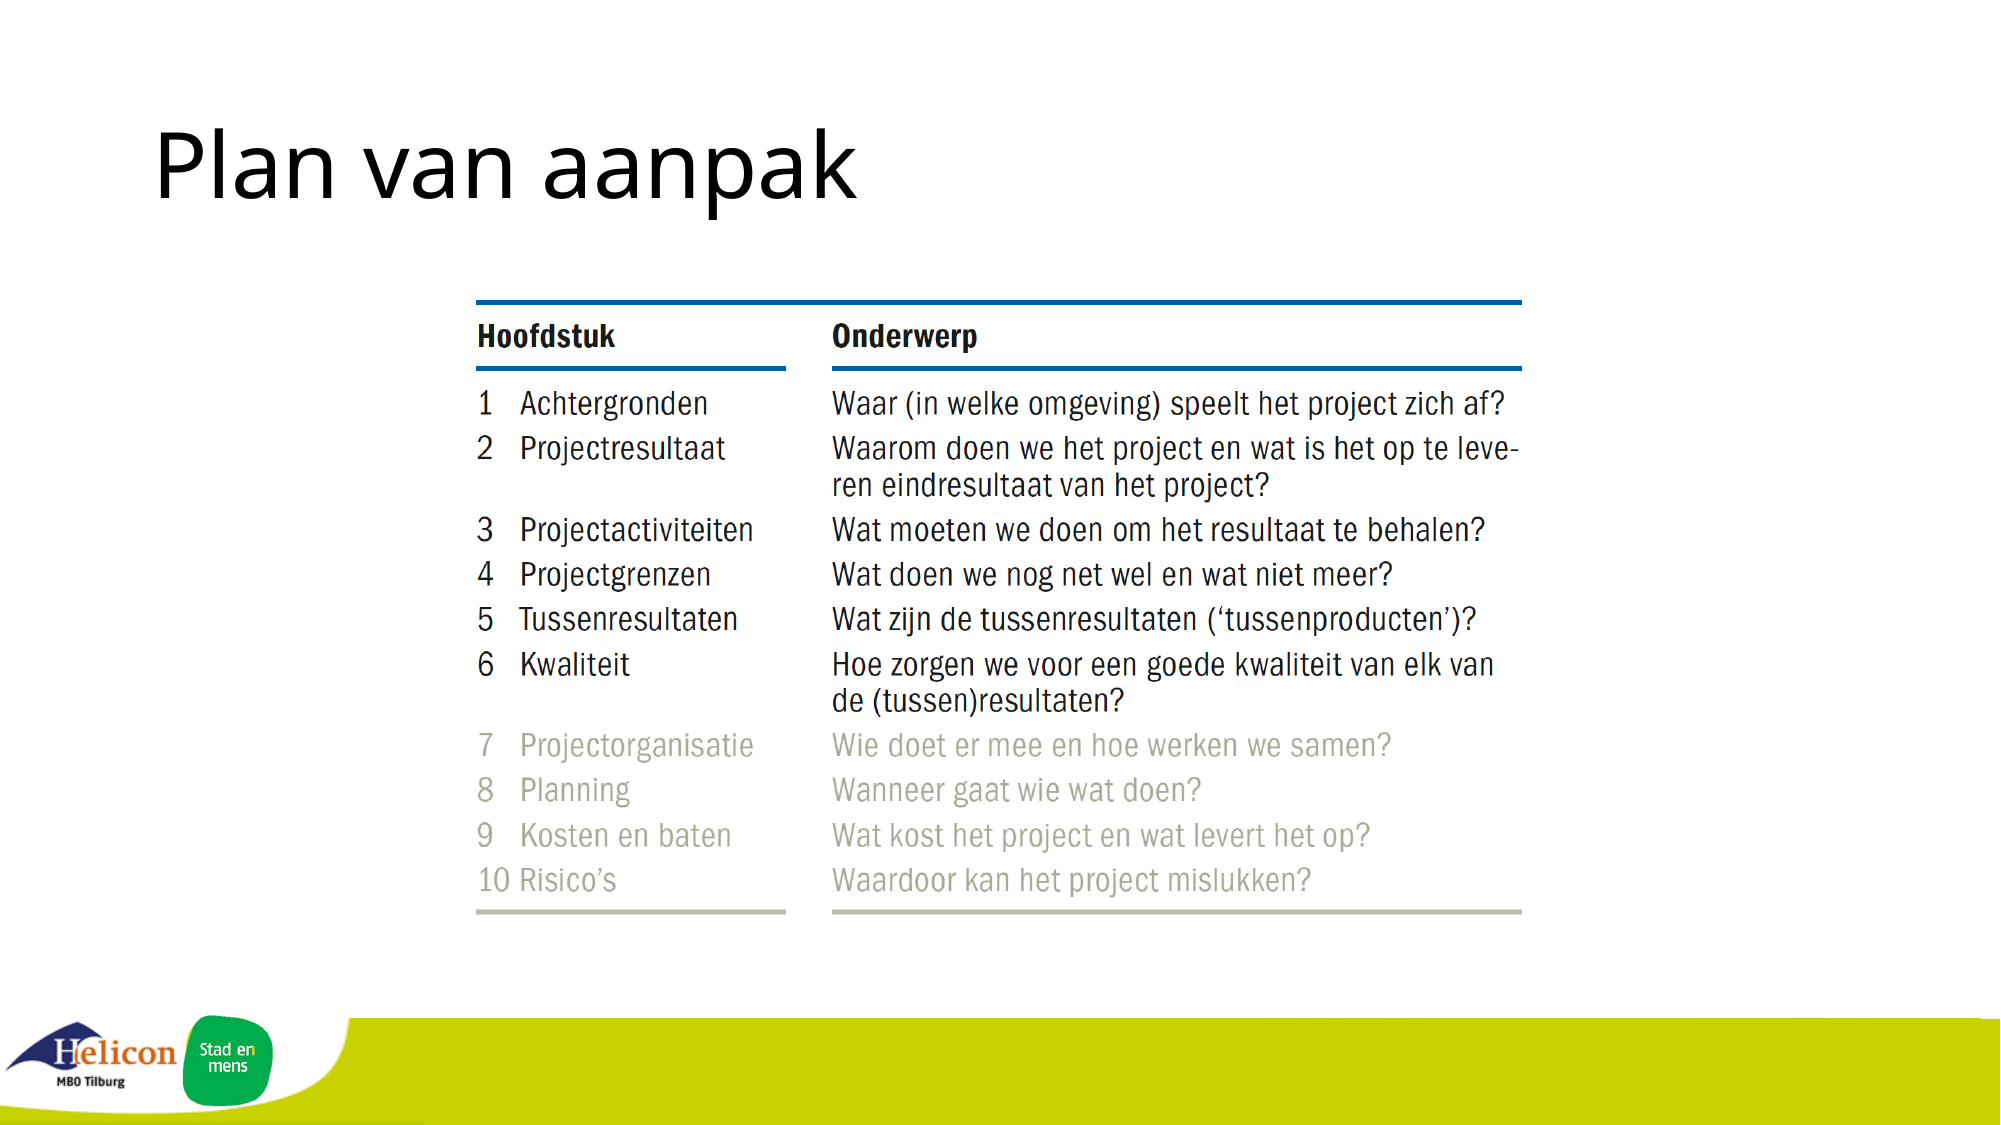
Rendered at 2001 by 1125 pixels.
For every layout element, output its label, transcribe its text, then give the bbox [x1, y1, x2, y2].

picture [0, 1013, 424, 1125]
title Plan van aanpak [137, 59, 1863, 278]
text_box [462, 290, 1538, 929]
